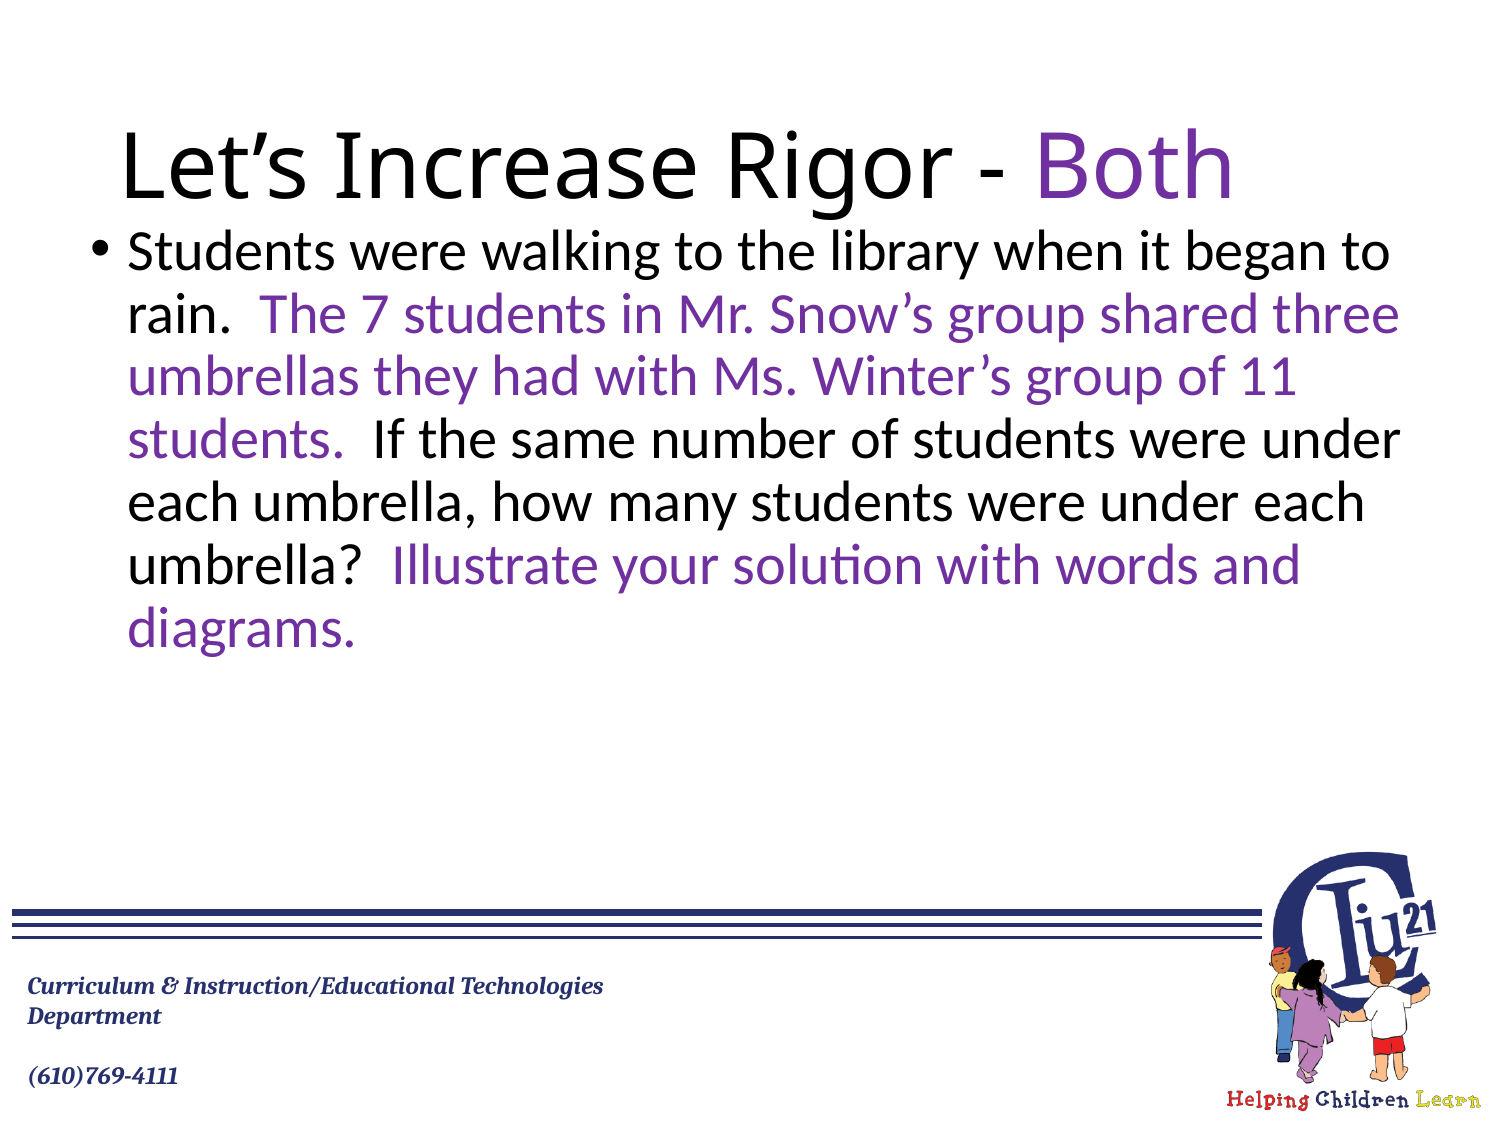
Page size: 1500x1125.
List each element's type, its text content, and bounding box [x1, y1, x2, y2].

picture [1209, 837, 1500, 1121]
title Let’s Increase Rigor - Both [103, 59, 1397, 212]
list Students were walking to the library when it began to rain. The 7 students in Mr. Snow’s group shared three umbrellas they had with Ms. Winter’s group of 11 students. If the same number of students were under each umbrella, how many students were under each umbrella? Illustrate your solution with words and diagrams. [75, 212, 1425, 900]
text_box Curriculum & Instruction/Educational Technologies Department (610)769-4111 [12, 962, 625, 1097]
